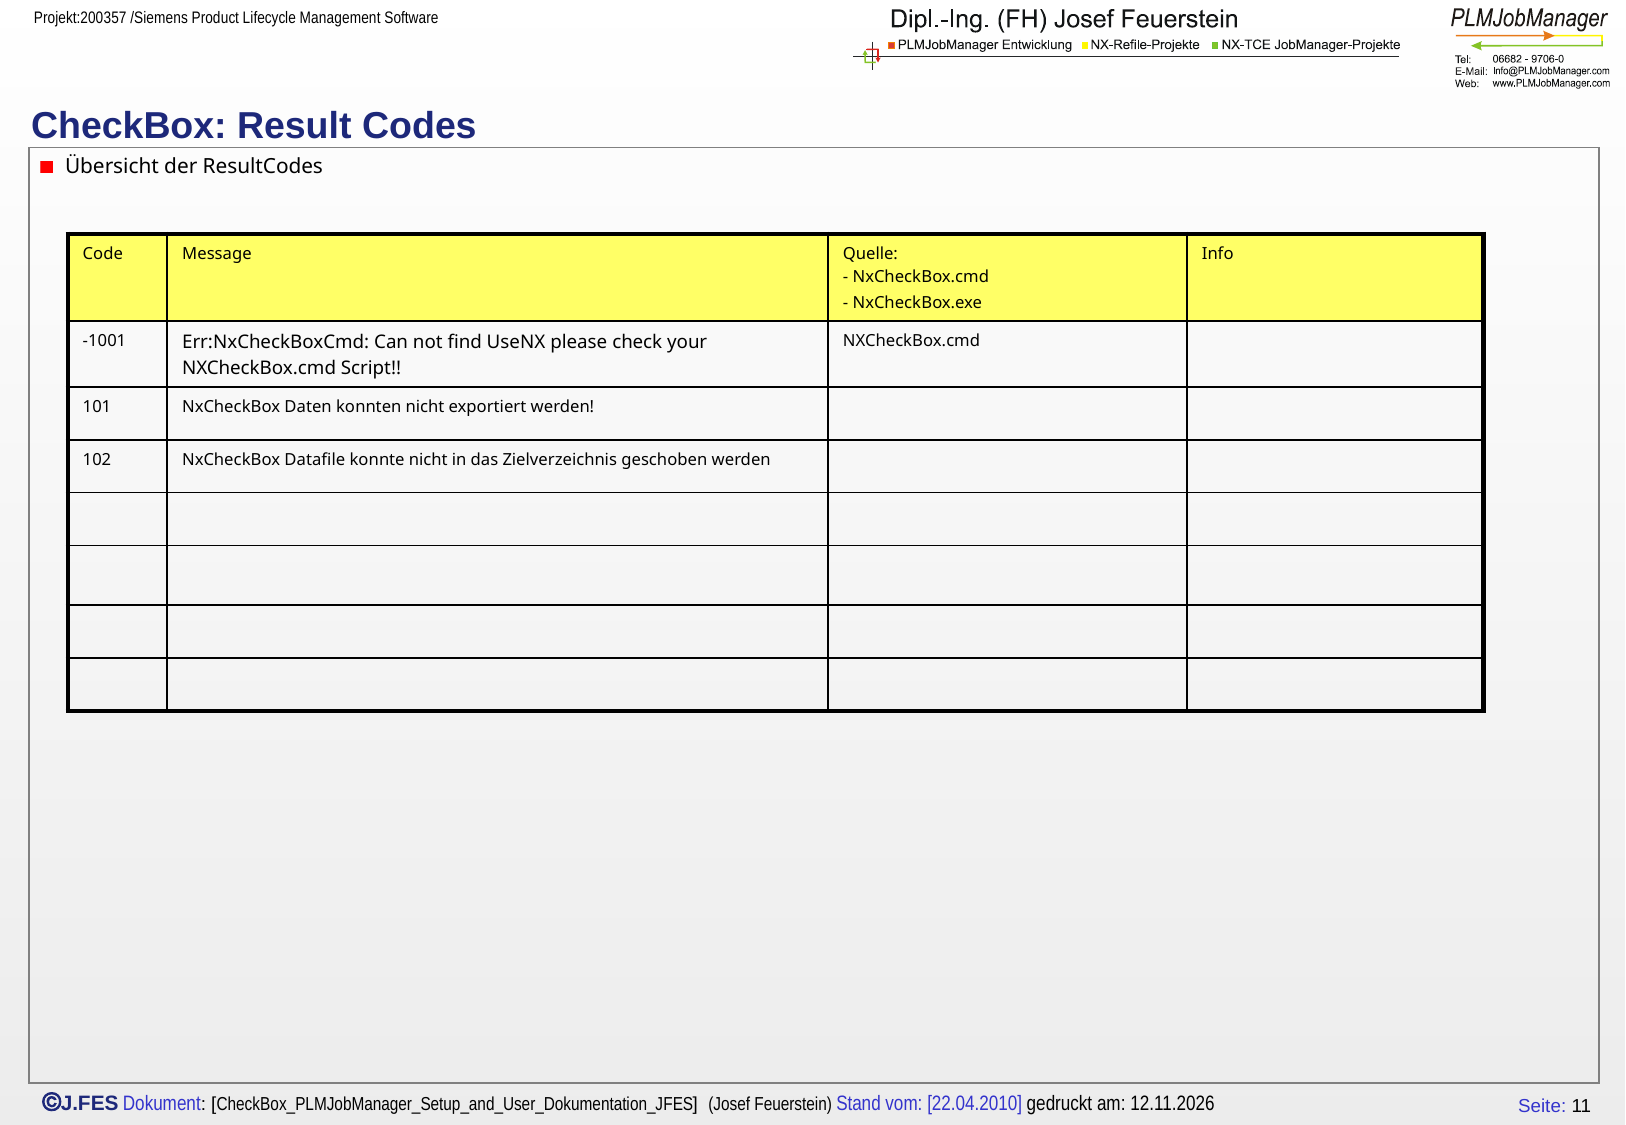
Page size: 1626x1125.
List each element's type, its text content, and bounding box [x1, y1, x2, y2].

table_cell [829, 493, 1186, 545]
table_cell NxCheckBox Datafile konnte nicht in das Zielverzeichnis geschoben werden [168, 441, 827, 492]
table_cell NxCheckBox Daten konnten nicht exportiert werden! [168, 388, 827, 439]
table_cell [168, 546, 827, 604]
table_header Code [70, 236, 166, 320]
table_cell [1188, 322, 1481, 386]
table_cell [1188, 606, 1481, 657]
table_header Message [168, 236, 827, 320]
table_cell [168, 493, 827, 545]
table_cell [829, 546, 1186, 604]
title CheckBox: Result Codes [30, 73, 1600, 138]
list Übersicht der ResultCodes [21, 152, 1600, 182]
table_cell [1188, 388, 1481, 439]
table_cell [70, 659, 166, 709]
table_cell [1188, 659, 1481, 709]
table_cell [829, 388, 1186, 439]
table_cell [829, 441, 1186, 492]
table_header Info [1188, 236, 1481, 320]
table_cell [1188, 493, 1481, 545]
table_cell -1001 [70, 322, 166, 386]
table_cell [70, 606, 166, 657]
table_cell [1188, 546, 1481, 604]
table_cell [70, 493, 166, 545]
table_cell Err:NxCheckBoxCmd: Can not find UseNX please check your NXCheckBox.cmd Script!! [168, 322, 827, 386]
table_cell [1188, 441, 1481, 492]
table_cell [829, 606, 1186, 657]
table_cell NXCheckBox.cmd [829, 322, 1186, 386]
table_cell [70, 546, 166, 604]
table_cell [168, 606, 827, 657]
table_cell [168, 659, 827, 709]
table_cell [829, 659, 1186, 709]
table_cell 102 [70, 441, 166, 492]
table_cell 101 [70, 388, 166, 439]
picture [37, 158, 53, 173]
table_header Quelle: - NxCheckBox.cmd - NxCheckBox.exe [829, 236, 1186, 320]
